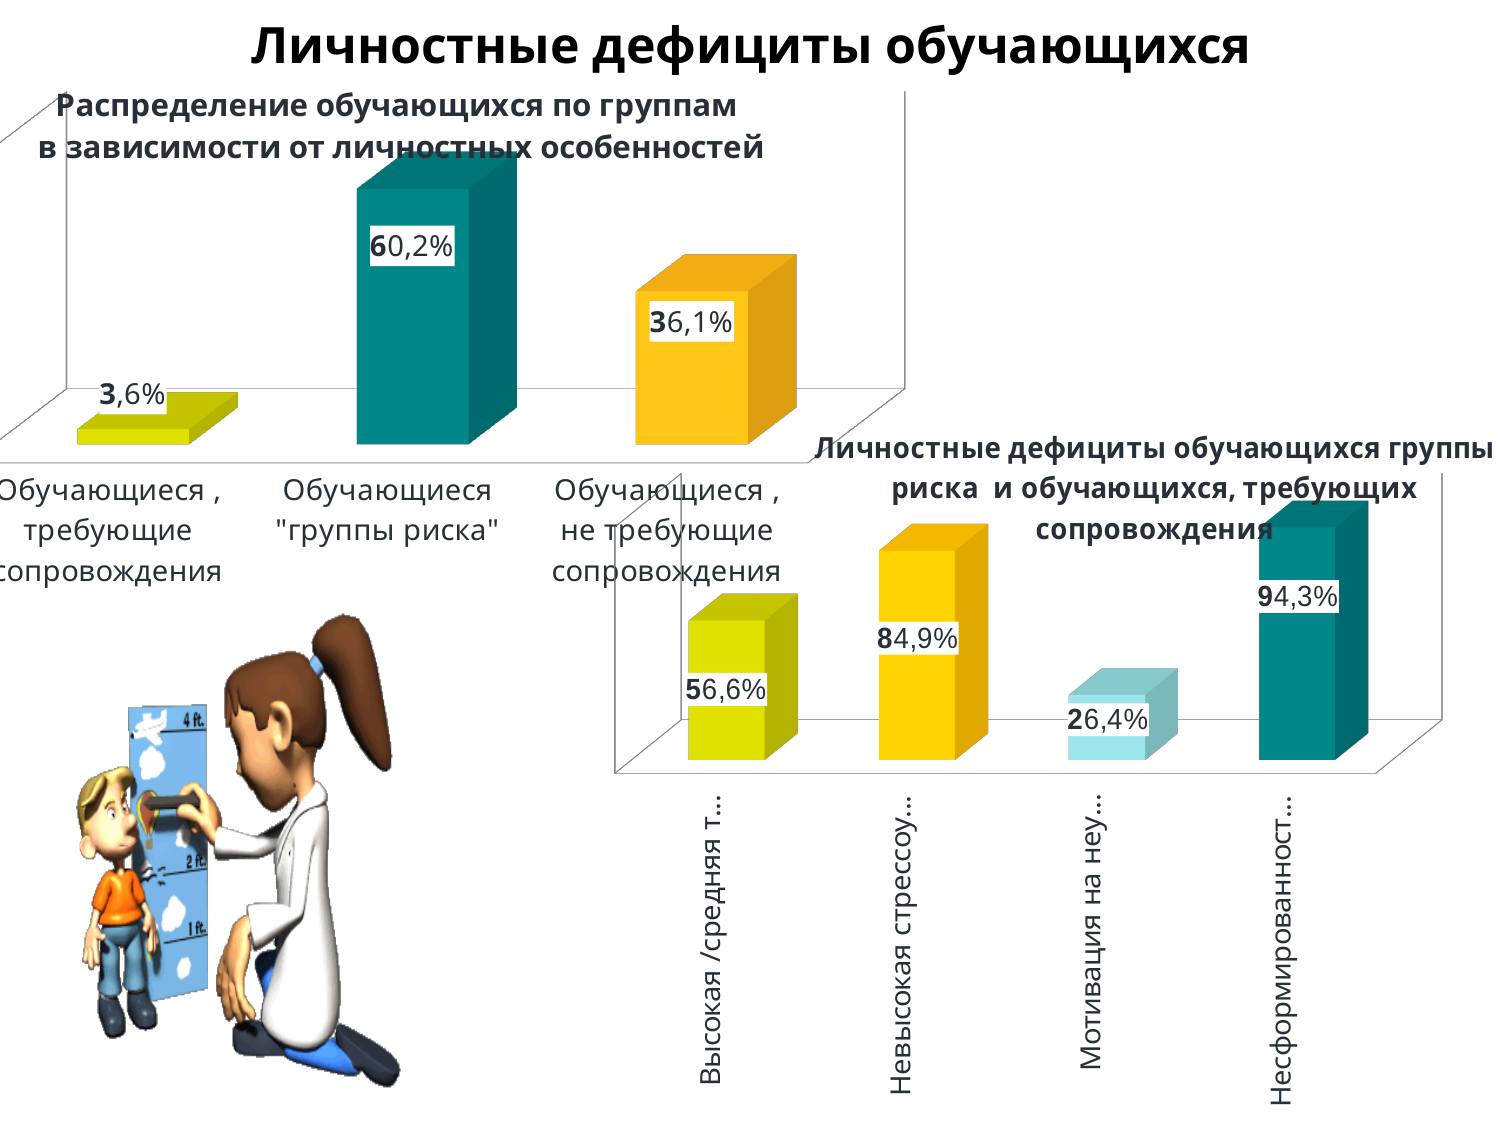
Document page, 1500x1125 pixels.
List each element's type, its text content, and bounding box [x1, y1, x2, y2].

chart [0, 62, 1500, 1125]
title Личностные дефициты обучающихся [76, 0, 1428, 95]
picture [26, 578, 437, 1125]
